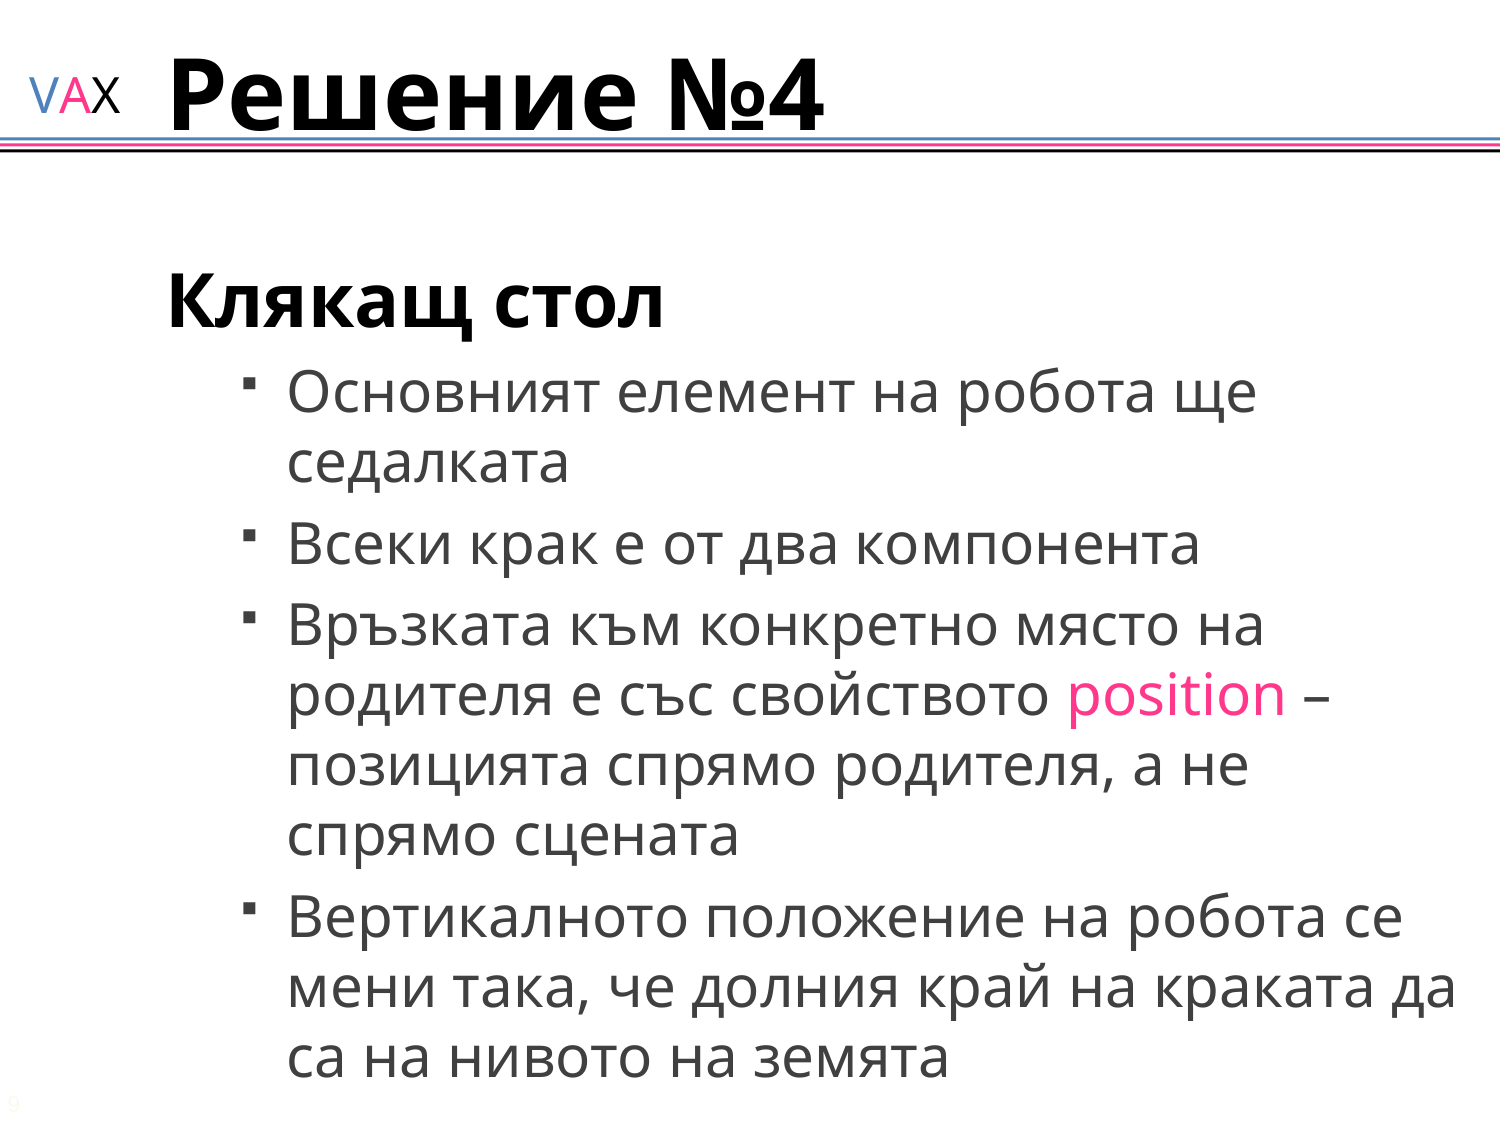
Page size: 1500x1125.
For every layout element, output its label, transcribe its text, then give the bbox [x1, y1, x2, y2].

list Клякащ стол Основният елемент на робота ще седалката Всеки крак е от два компонента Връзката към конкретно място на родителя е със свойството position – позицията спрямо родителя, а не спрямо сцената Вертикалното положение на робота се мени така, че долния край на краката да са на нивото на земята [150, 200, 1488, 1113]
title Решение №4 [0, 37, 1500, 144]
